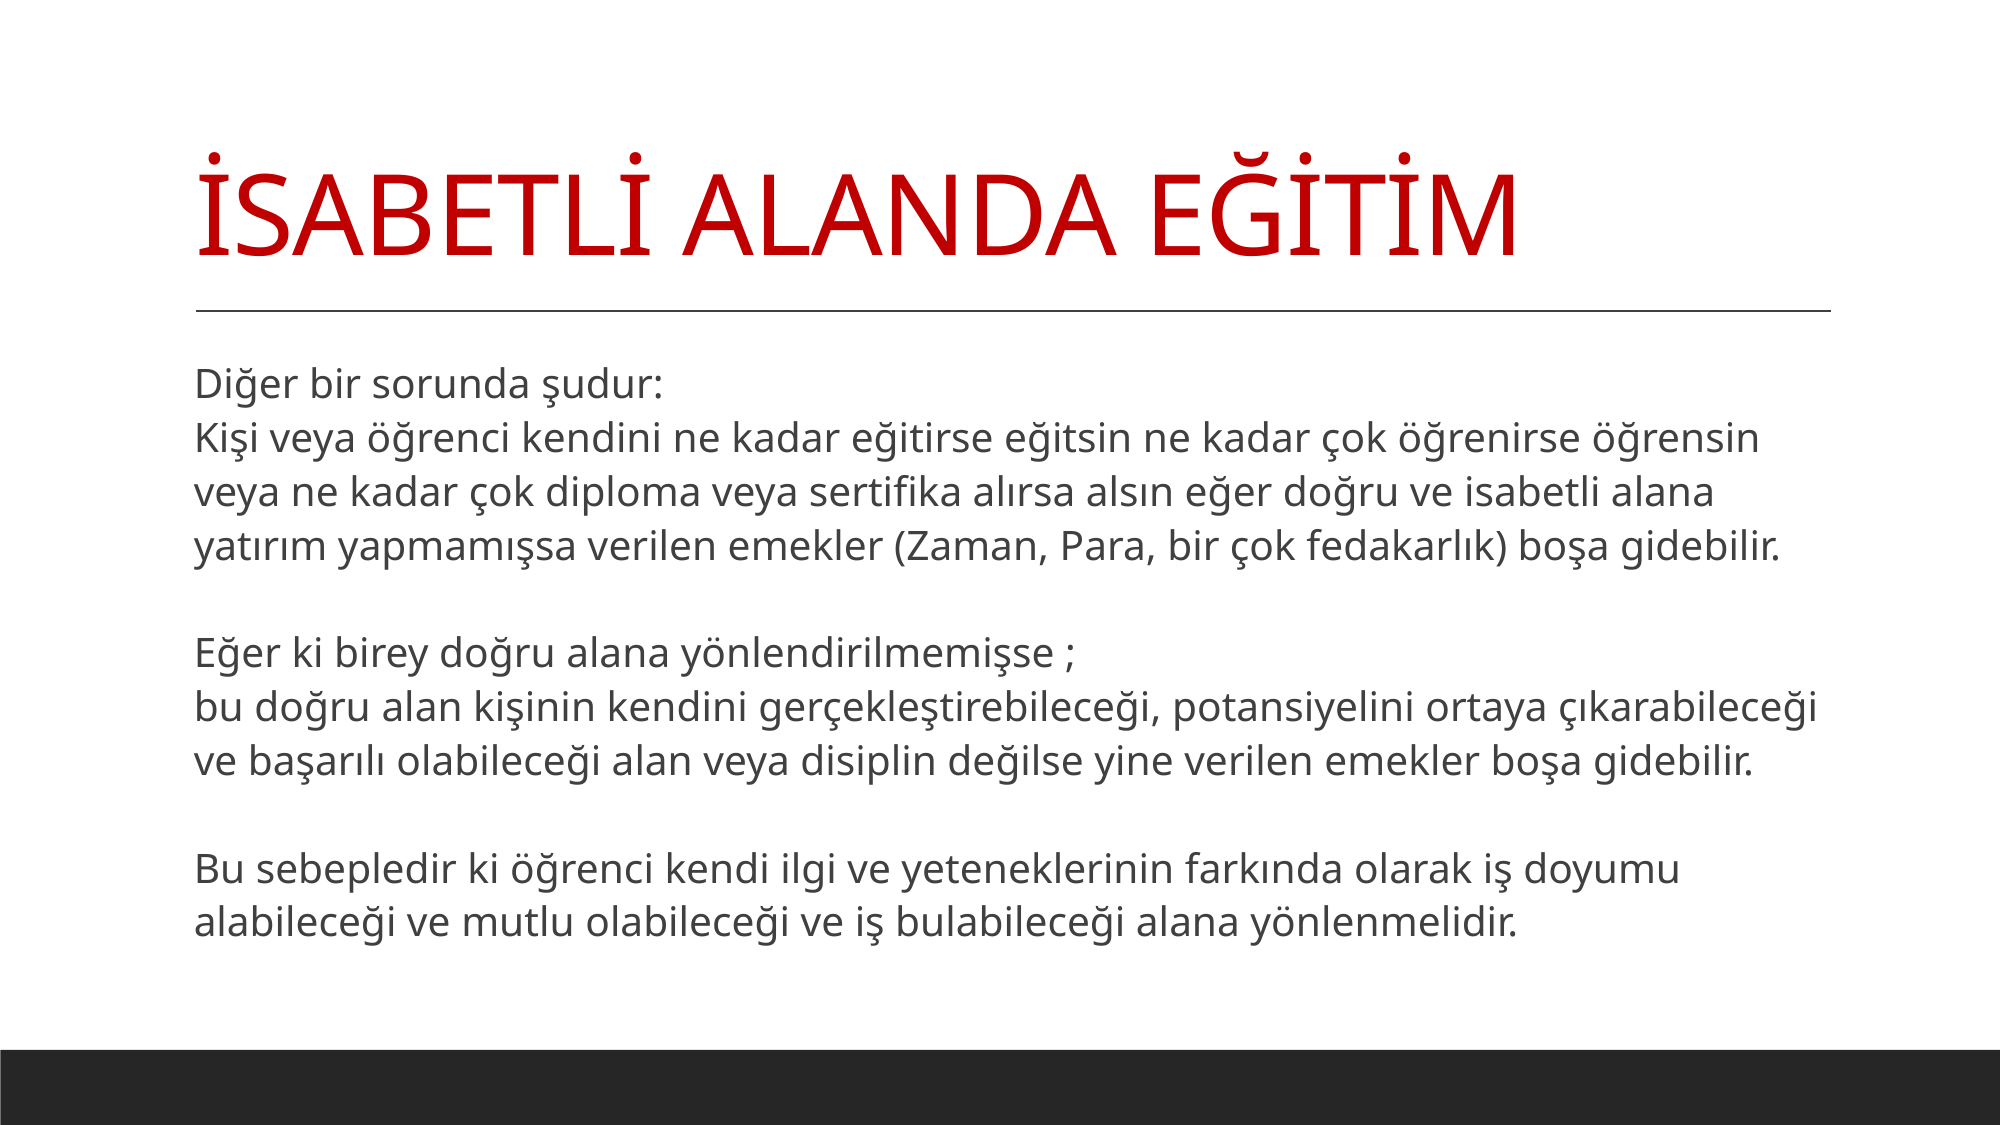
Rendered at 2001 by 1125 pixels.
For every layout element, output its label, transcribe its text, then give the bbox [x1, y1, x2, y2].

list Diğer bir sorunda şudur: Kişi veya öğrenci kendini ne kadar eğitirse eğitsin ne kadar çok öğrenirse öğrensin veya ne kadar çok diploma veya sertifika alırsa alsın eğer doğru ve isabetli alana yatırım yapmamışsa verilen emekler (Zaman, Para, bir çok fedakarlık) boşa gidebilir. Eğer ki birey doğru alana yönlendirilmemişse ; bu doğru alan kişinin kendini gerçekleştirebileceği, potansiyelini ortaya çıkarabileceği ve başarılı olabileceği alan veya disiplin değilse yine verilen emekler boşa gidebilir. Bu sebepledir ki öğrenci kendi ilgi ve yeteneklerinin farkında olarak iş doyumu alabileceği ve mutlu olabileceği ve iş bulabileceği alana yönlenmelidir. [180, 345, 1830, 963]
title İSABETLİ ALANDA EĞİTİM [180, 47, 1830, 285]
